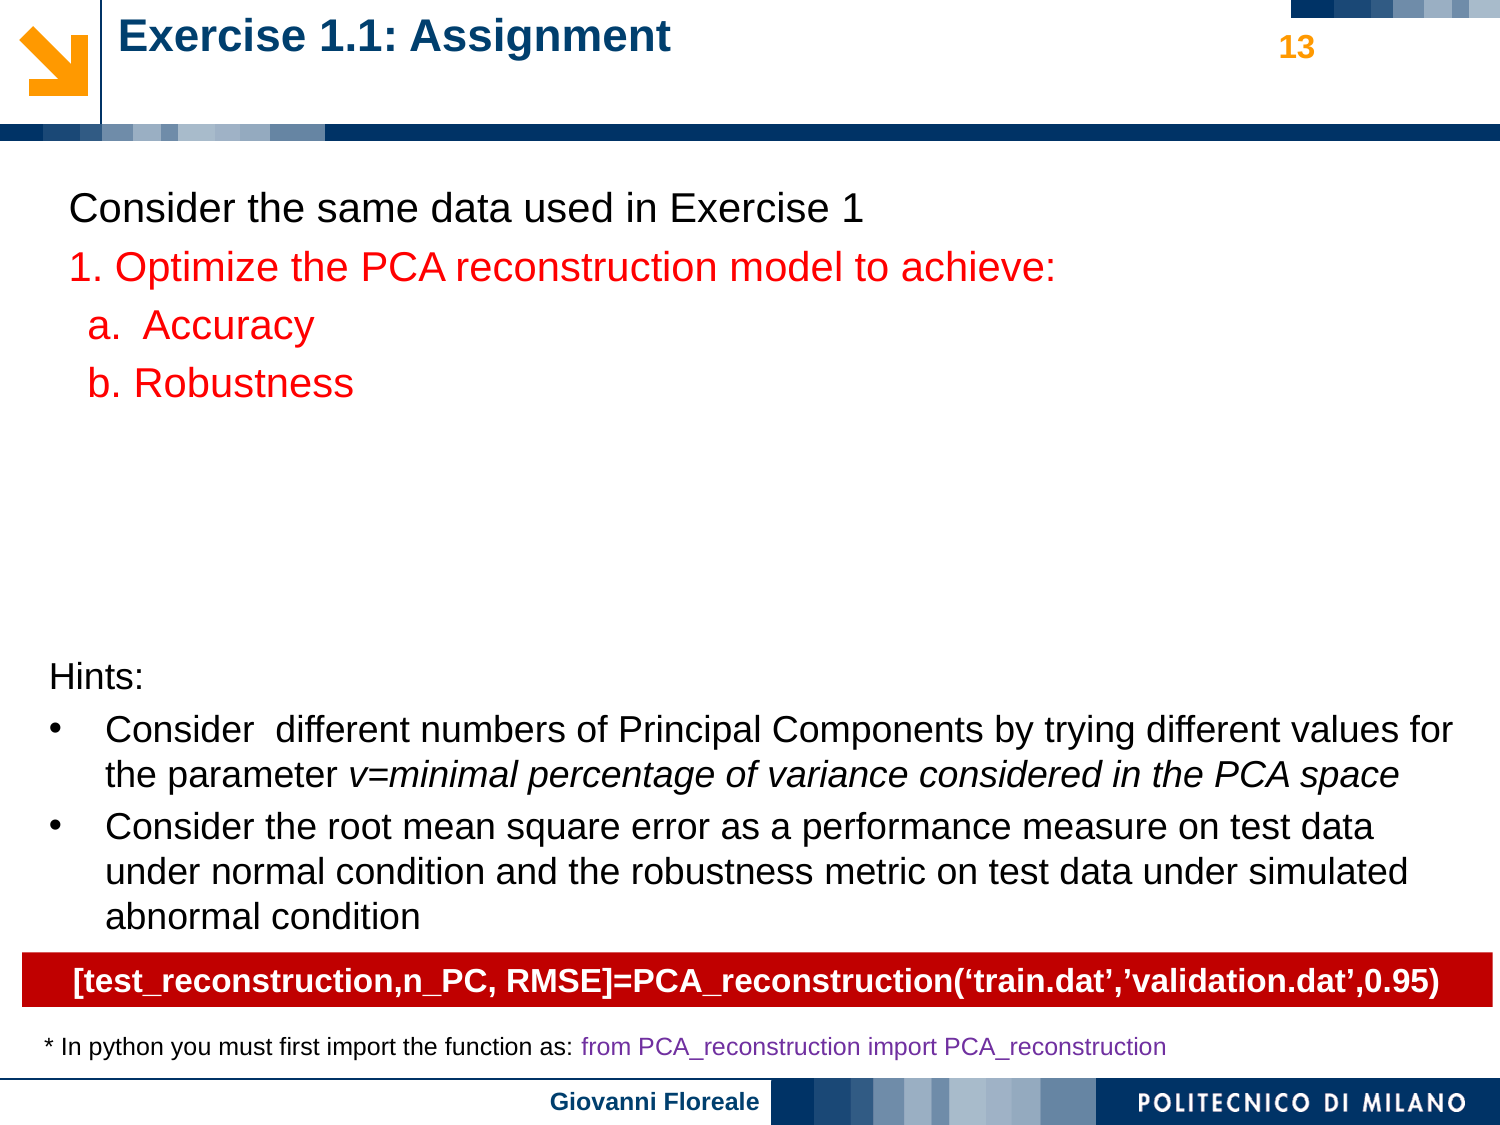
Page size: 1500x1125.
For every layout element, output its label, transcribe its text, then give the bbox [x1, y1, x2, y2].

title Exercise 1.1: Assignment [117, 5, 1094, 144]
text_box * In python you must first import the function as: from PCA_reconstruction import PCA_reconstruction [29, 1023, 1360, 1068]
picture [0, 1074, 1500, 1125]
slide_number 13 [1269, 24, 1493, 66]
text_box Consider the same data used in Exercise 1 1. Optimize the PCA reconstruction model to achieve: a. Accuracy b. Robustness [68, 181, 1469, 469]
text_box Hints: Consider different numbers of Principal Components by trying different values for the parameter v=minimal percentage of variance considered in the PCA space Consider the root mean square error as a performance measure on test data under normal condition and the robustness metric on test data under simulated abnormal condition [33, 644, 1473, 945]
picture [0, 0, 1500, 141]
text_box [test_reconstruction,n_PC, RMSE]=PCA_reconstruction(‘train.dat’,’validation.dat’,0.95) [22, 952, 1493, 1007]
